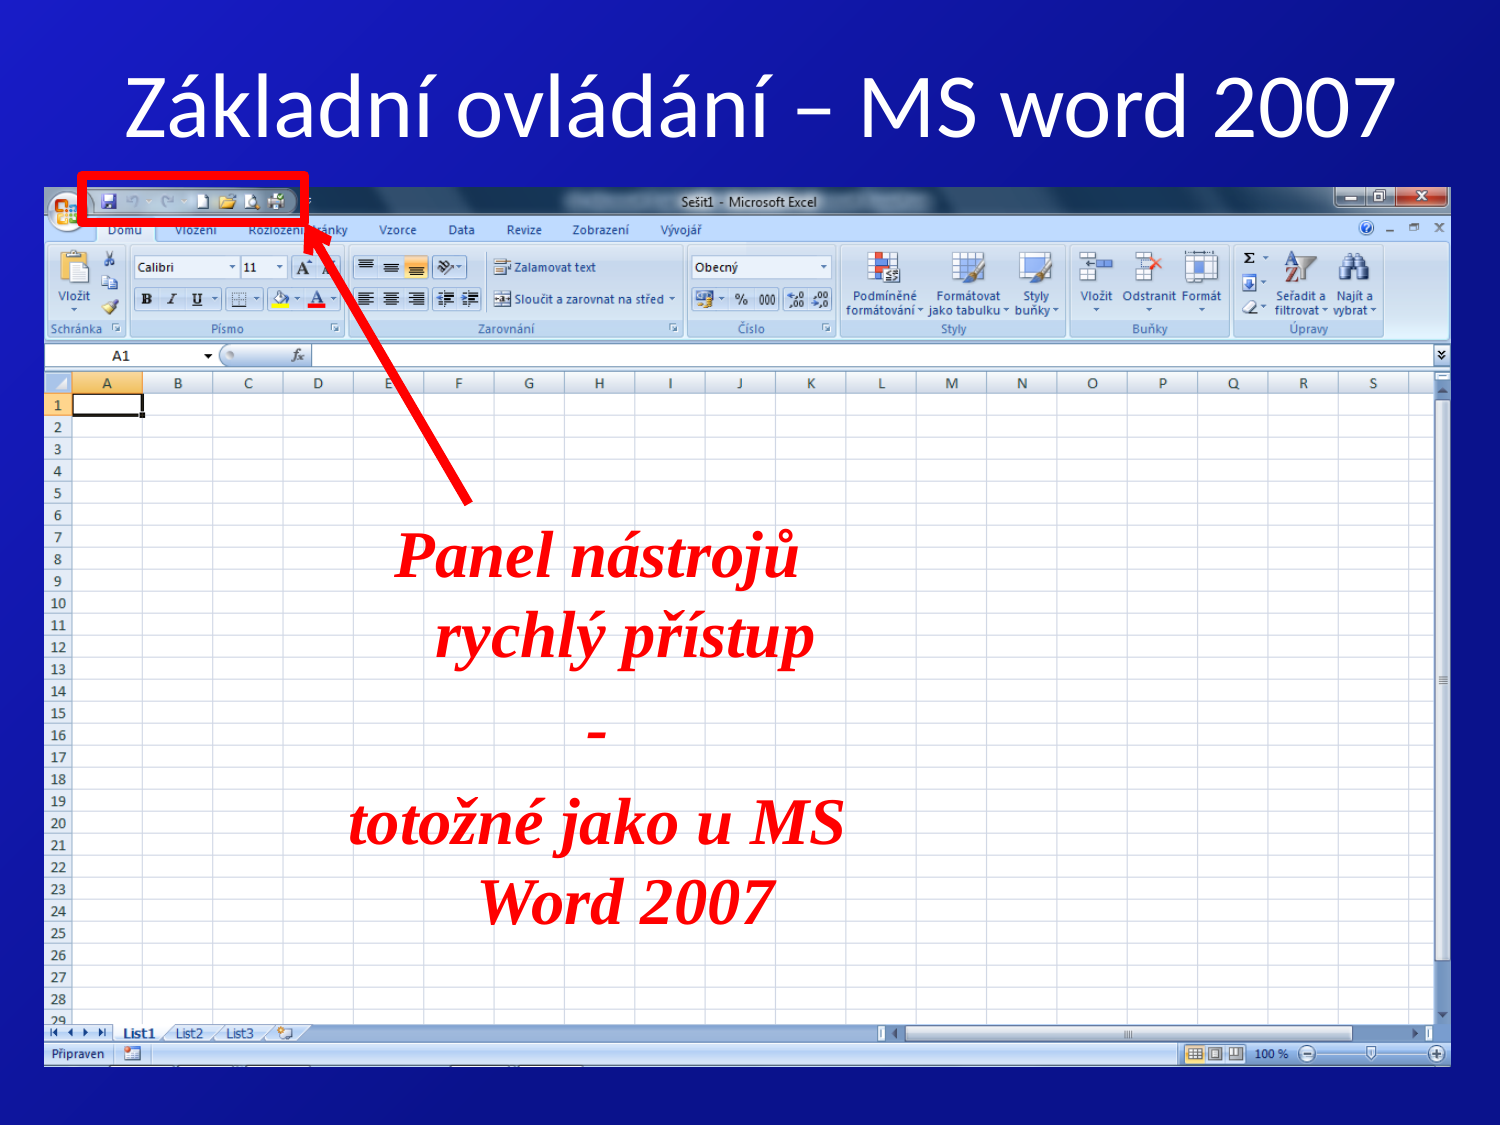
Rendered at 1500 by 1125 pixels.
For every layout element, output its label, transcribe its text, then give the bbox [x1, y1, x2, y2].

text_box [245, 280, 528, 446]
picture [44, 187, 1452, 1067]
title Základní ovládání – MS word 2007 [0, 23, 1500, 178]
text_box [80, 174, 307, 185]
